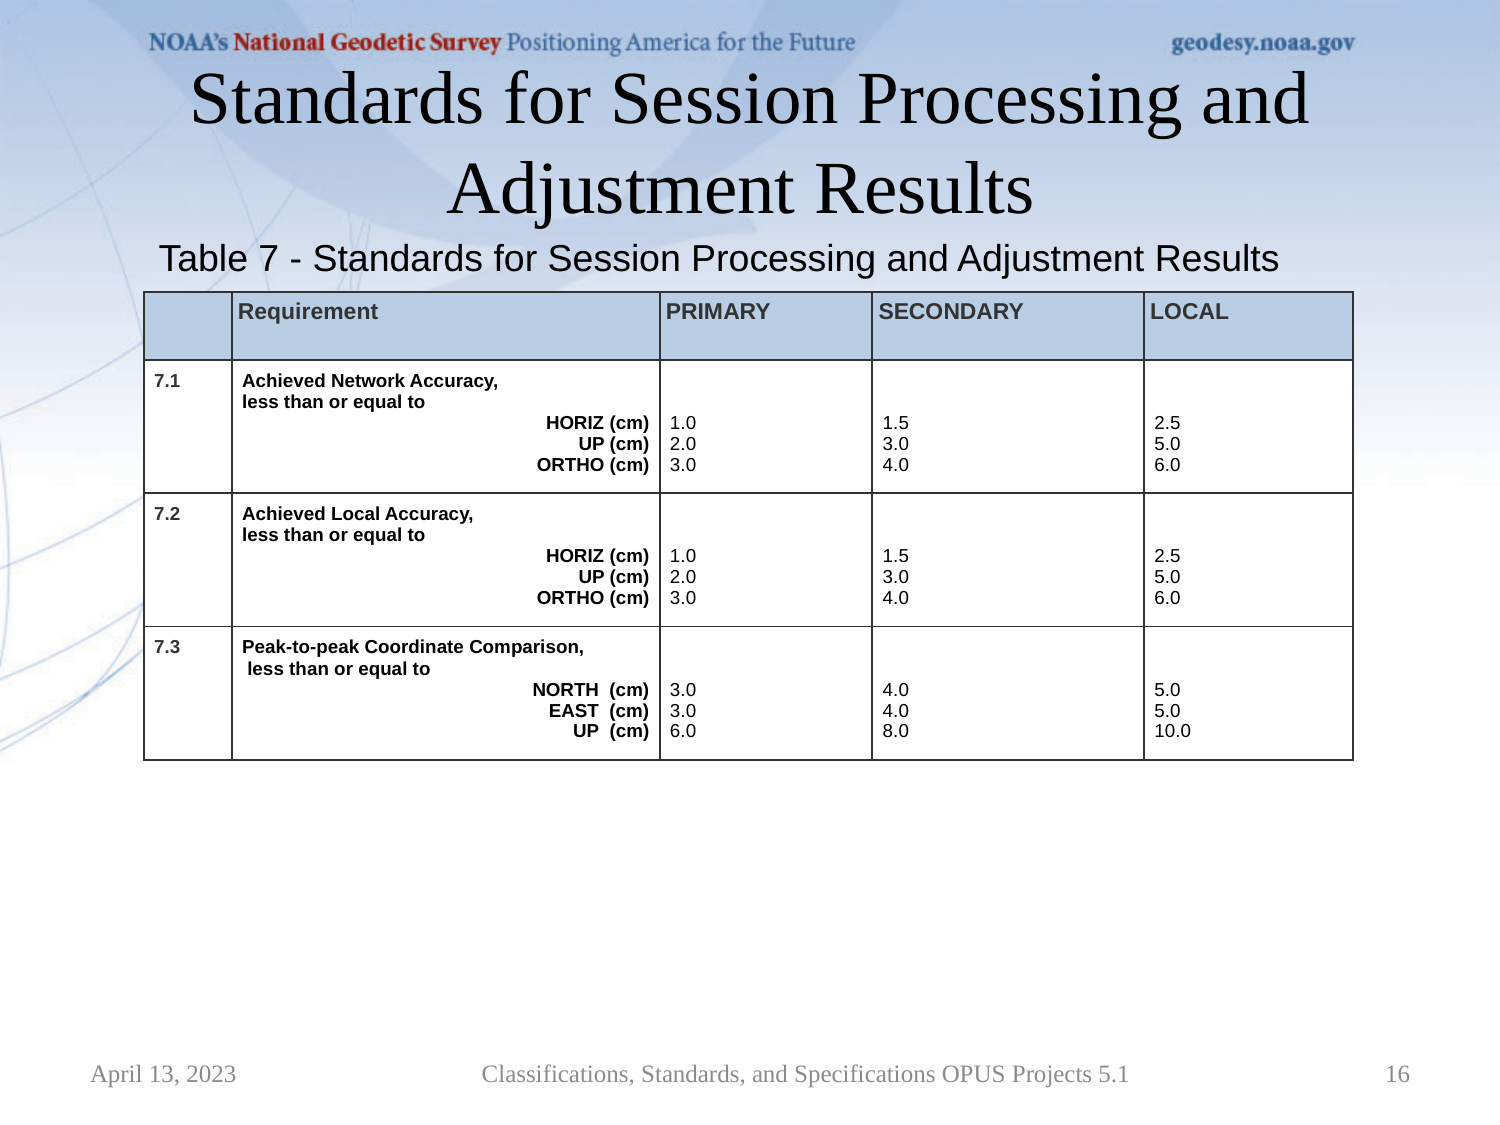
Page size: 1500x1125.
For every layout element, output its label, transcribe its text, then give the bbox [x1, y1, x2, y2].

title Standards for Session Processing and Adjustment Results [75, 45, 1425, 233]
text_box Table 7 - Standards for Session Processing and Adjustment Results [143, 226, 1339, 287]
table_cell 7.3 [145, 627, 231, 759]
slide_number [75, 1042, 286, 1103]
table_cell 7.2 [145, 494, 231, 626]
footer Classifications, Standards, and Specifications OPUS Projects 5.1 [345, 1042, 1267, 1103]
table_cell 1.0 2.0 3.0 [661, 494, 871, 626]
table_cell 3.0 3.0 6.0 [661, 627, 871, 759]
table_cell 5.0 5.0 10.0 [1145, 627, 1352, 759]
table_cell 1.5 3.0 4.0 [873, 361, 1143, 492]
table_cell 4.0 4.0 8.0 [873, 627, 1143, 759]
table_header LOCAL [1145, 293, 1352, 359]
table_cell Peak-to-peak Coordinate Comparison, less than or equal to NORTH (cm) EAST (cm) UP (cm) [233, 627, 659, 759]
table_cell 1.5 3.0 4.0 [873, 494, 1143, 626]
table_cell 2.5 5.0 6.0 [1145, 361, 1352, 492]
table_header PRIMARY [661, 293, 871, 359]
table_cell 1.0 2.0 3.0 [661, 361, 871, 492]
table_header Requirement [233, 293, 659, 359]
slide_number 16 [1307, 1042, 1425, 1103]
table_header [145, 293, 231, 359]
table_cell Achieved Local Accuracy, less than or equal to HORIZ (cm) UP (cm) ORTHO (cm) [233, 494, 659, 626]
table_cell 7.1 [145, 361, 231, 492]
table_header SECONDARY [873, 293, 1143, 359]
table_cell 2.5 5.0 6.0 [1145, 494, 1352, 626]
picture [0, 0, 1500, 1125]
table_cell Achieved Network Accuracy, less than or equal to HORIZ (cm) UP (cm) ORTHO (cm) [233, 361, 659, 492]
